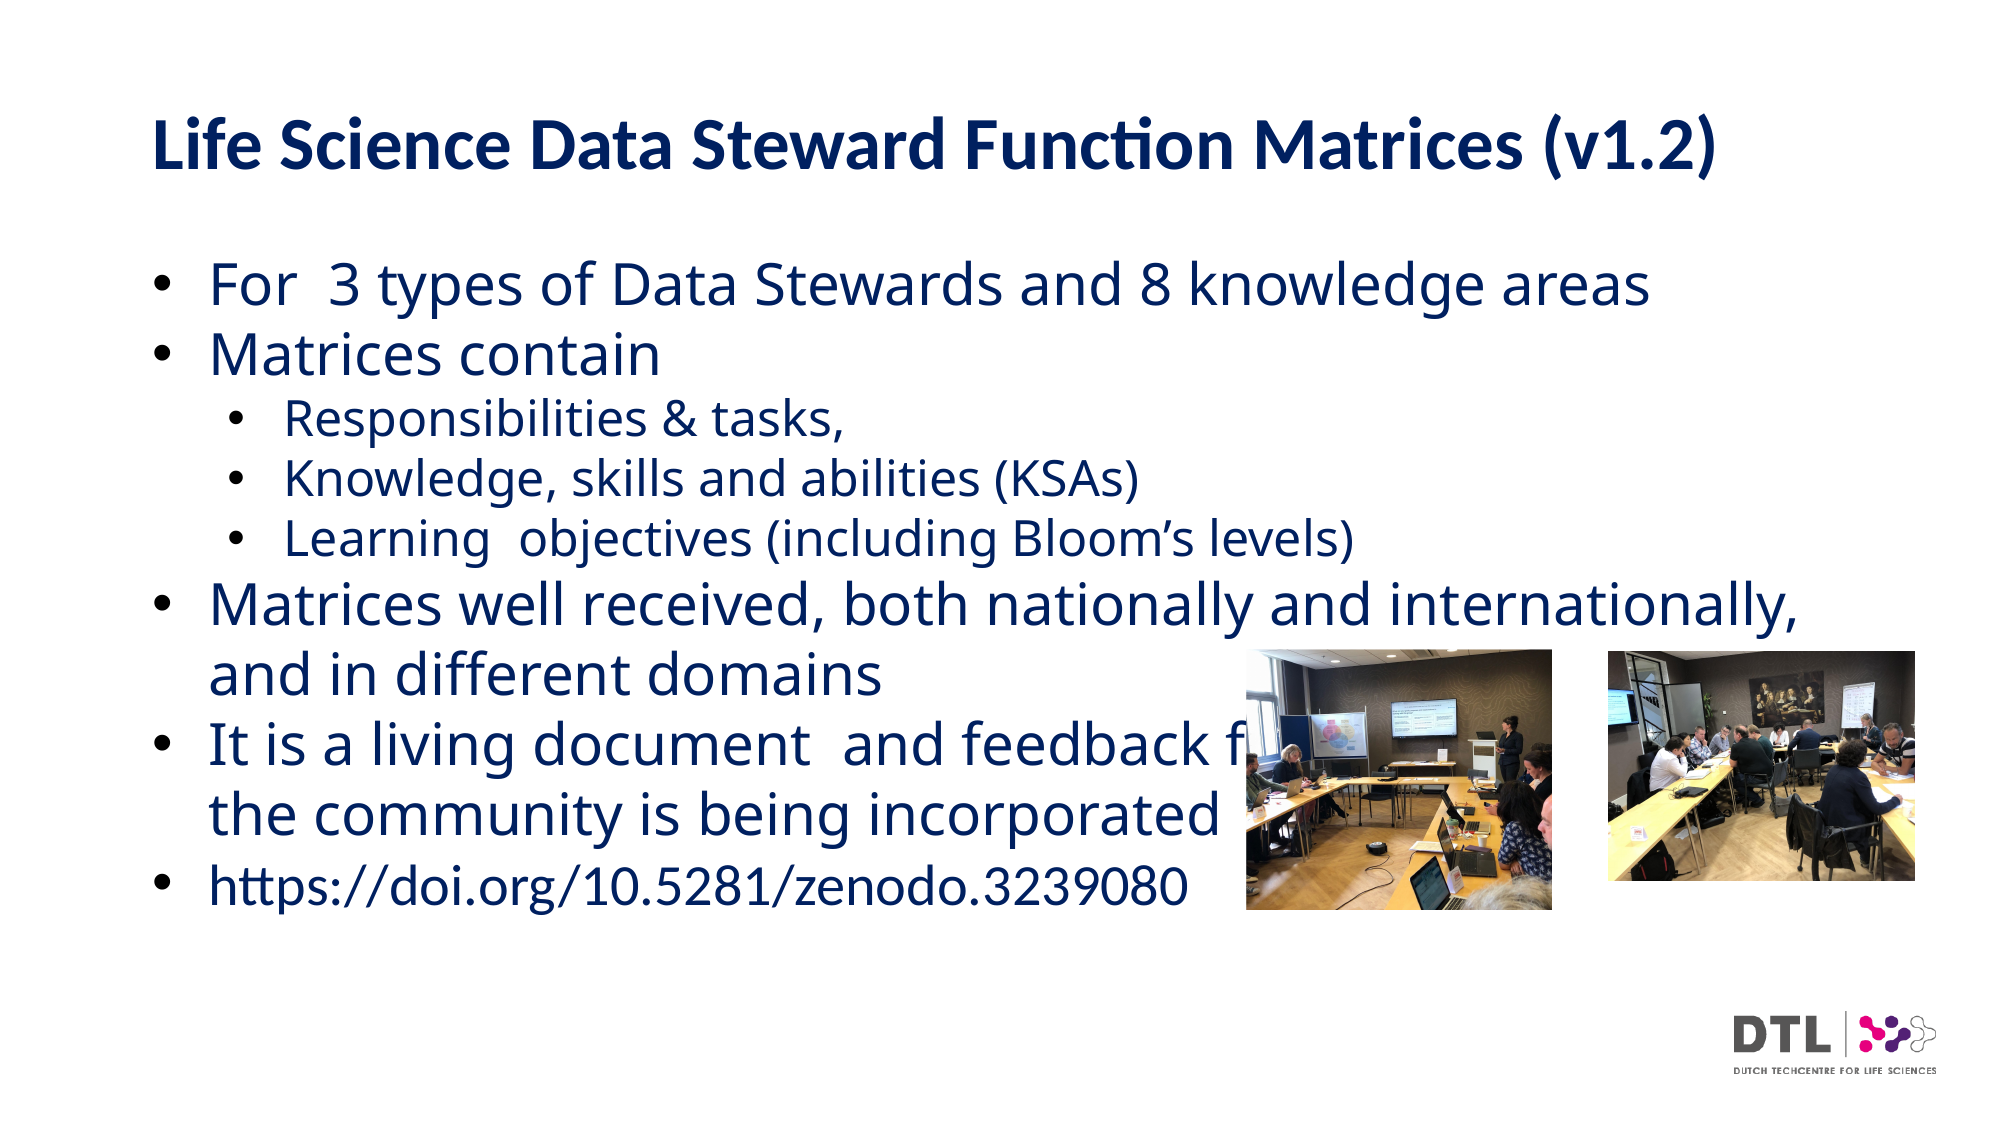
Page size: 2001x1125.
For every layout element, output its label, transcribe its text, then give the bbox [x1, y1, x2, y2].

picture [1247, 626, 1552, 933]
list For 3 types of Data Stewards and 8 knowledge areas Matrices contain Responsibilities & tasks, Knowledge, skills and abilities (KSAs) Learning objectives (including Bloom’s levels) Matrices well received, both nationally and internationally, and in different domains It is a living document and feedback from the community is being incorporated https://doi.org/10.5281/zenodo.3239080 [137, 239, 1863, 954]
picture [1608, 651, 1915, 881]
picture [1734, 1011, 1936, 1074]
title Life Science Data Steward Function Matrices (v1.2) [137, 36, 1863, 239]
